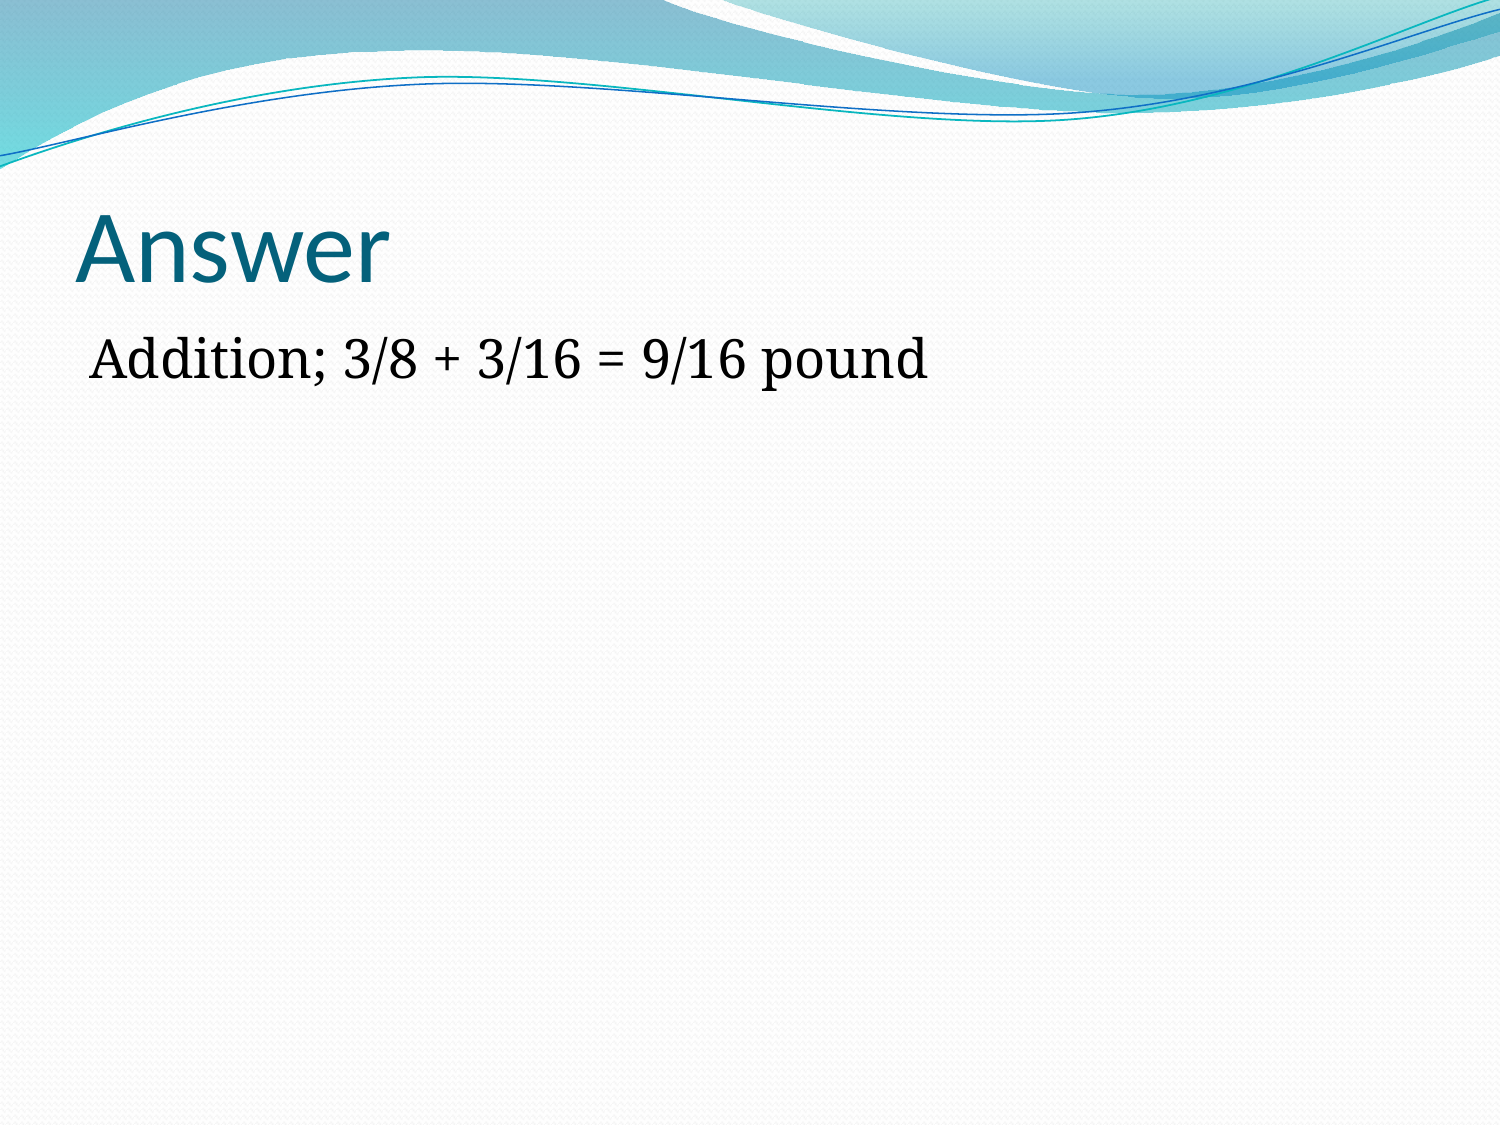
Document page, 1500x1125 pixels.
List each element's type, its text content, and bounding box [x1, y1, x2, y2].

list Addition; 3/8 + 3/16 = 9/16 pound [75, 317, 1425, 1038]
title Answer [75, 115, 1425, 303]
